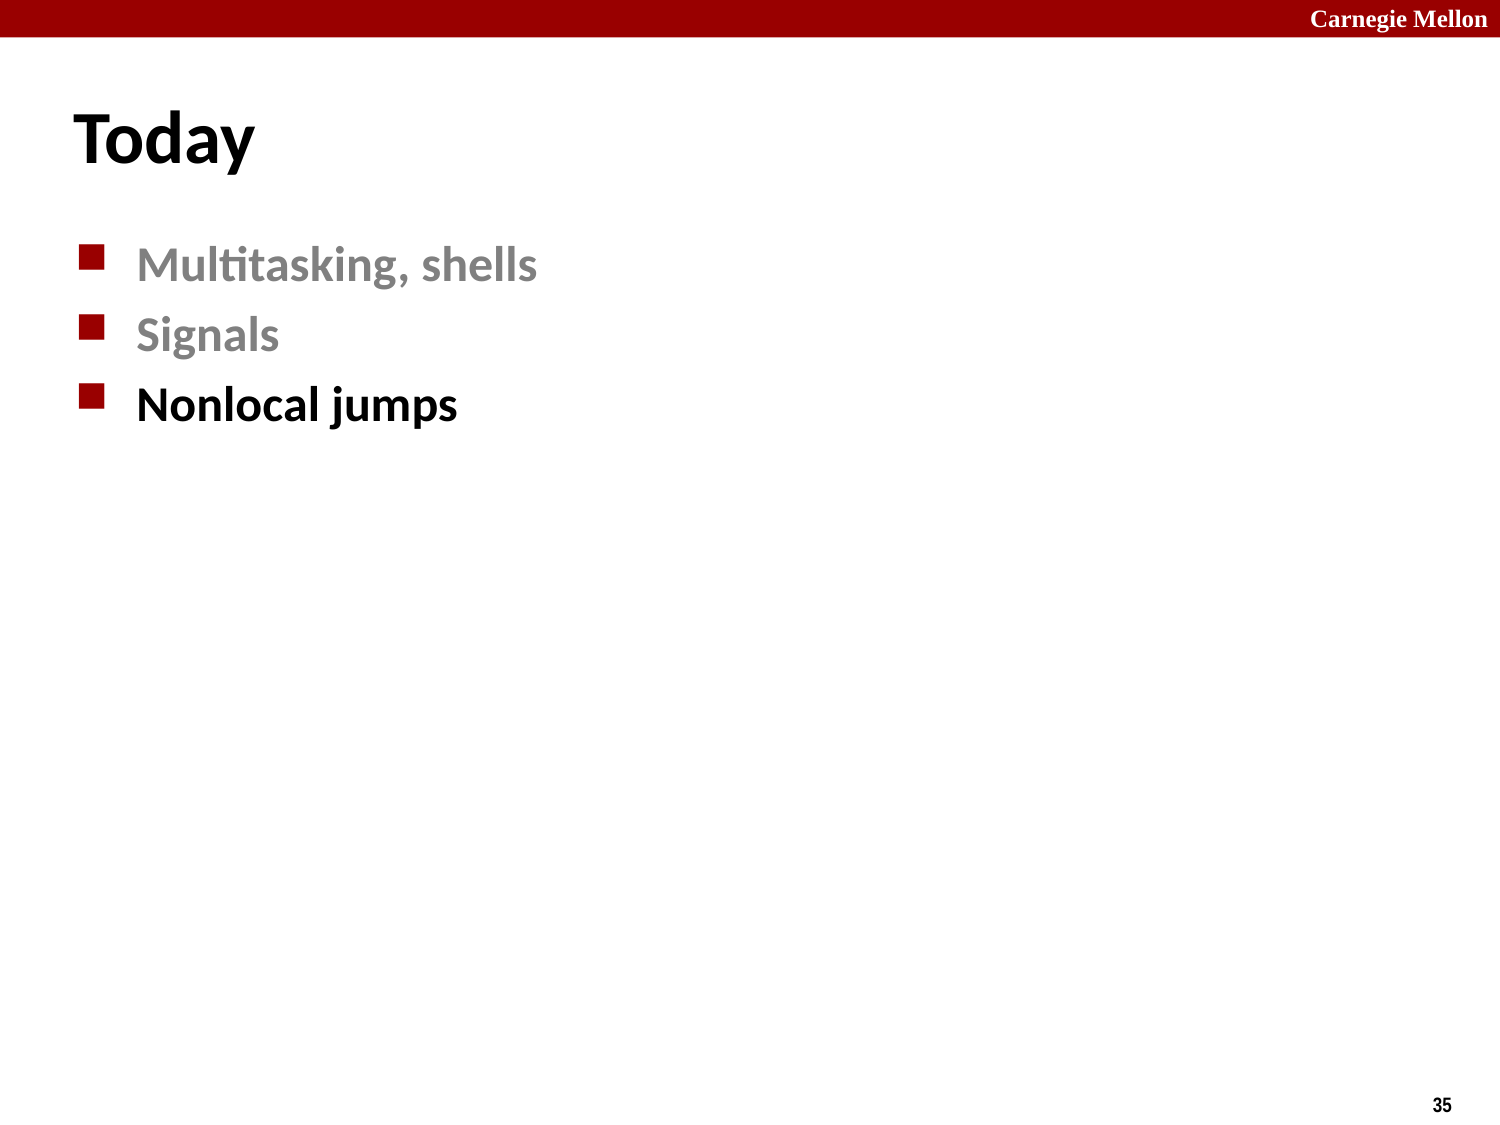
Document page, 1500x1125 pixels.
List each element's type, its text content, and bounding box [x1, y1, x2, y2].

list Multitasking, shells Signals Nonlocal jumps [64, 223, 1361, 1040]
title Today [58, 71, 1305, 197]
